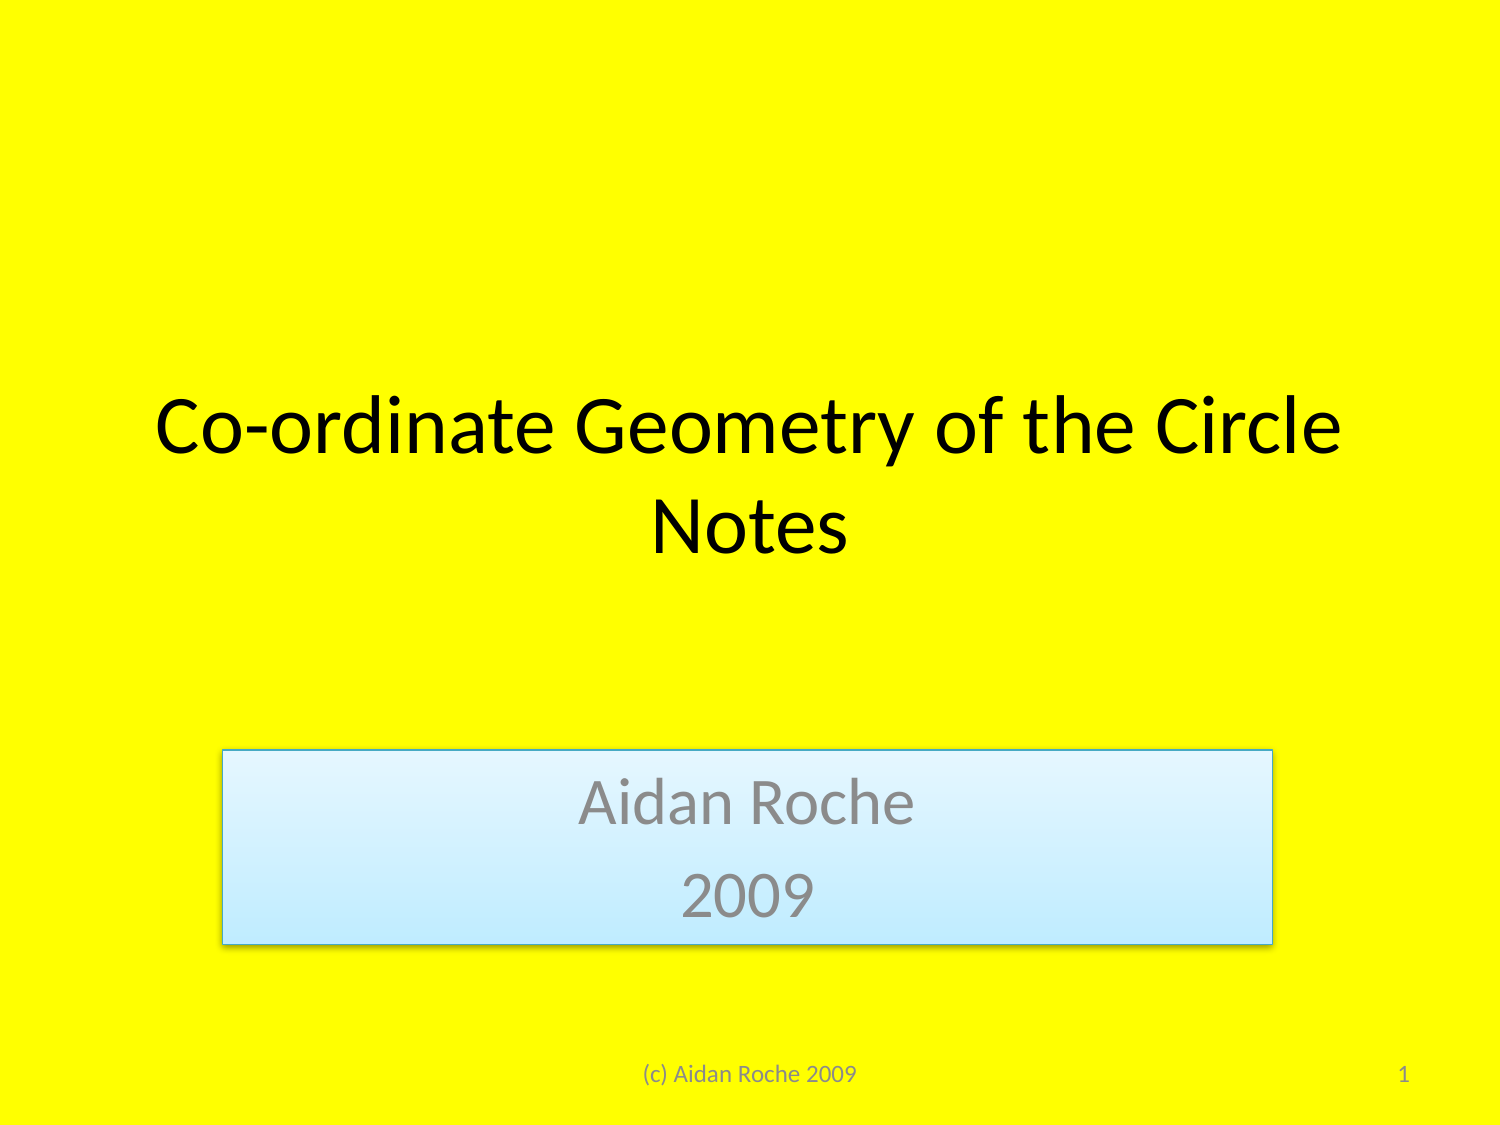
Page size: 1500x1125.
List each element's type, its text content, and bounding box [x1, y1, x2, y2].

subtitle Aidan Roche 2009 [222, 749, 1273, 945]
title Co-ordinate Geometry of the Circle Notes [112, 349, 1388, 591]
footer (c) Aidan Roche 2009 [512, 1042, 988, 1103]
slide_number 1 [1074, 1042, 1425, 1103]
